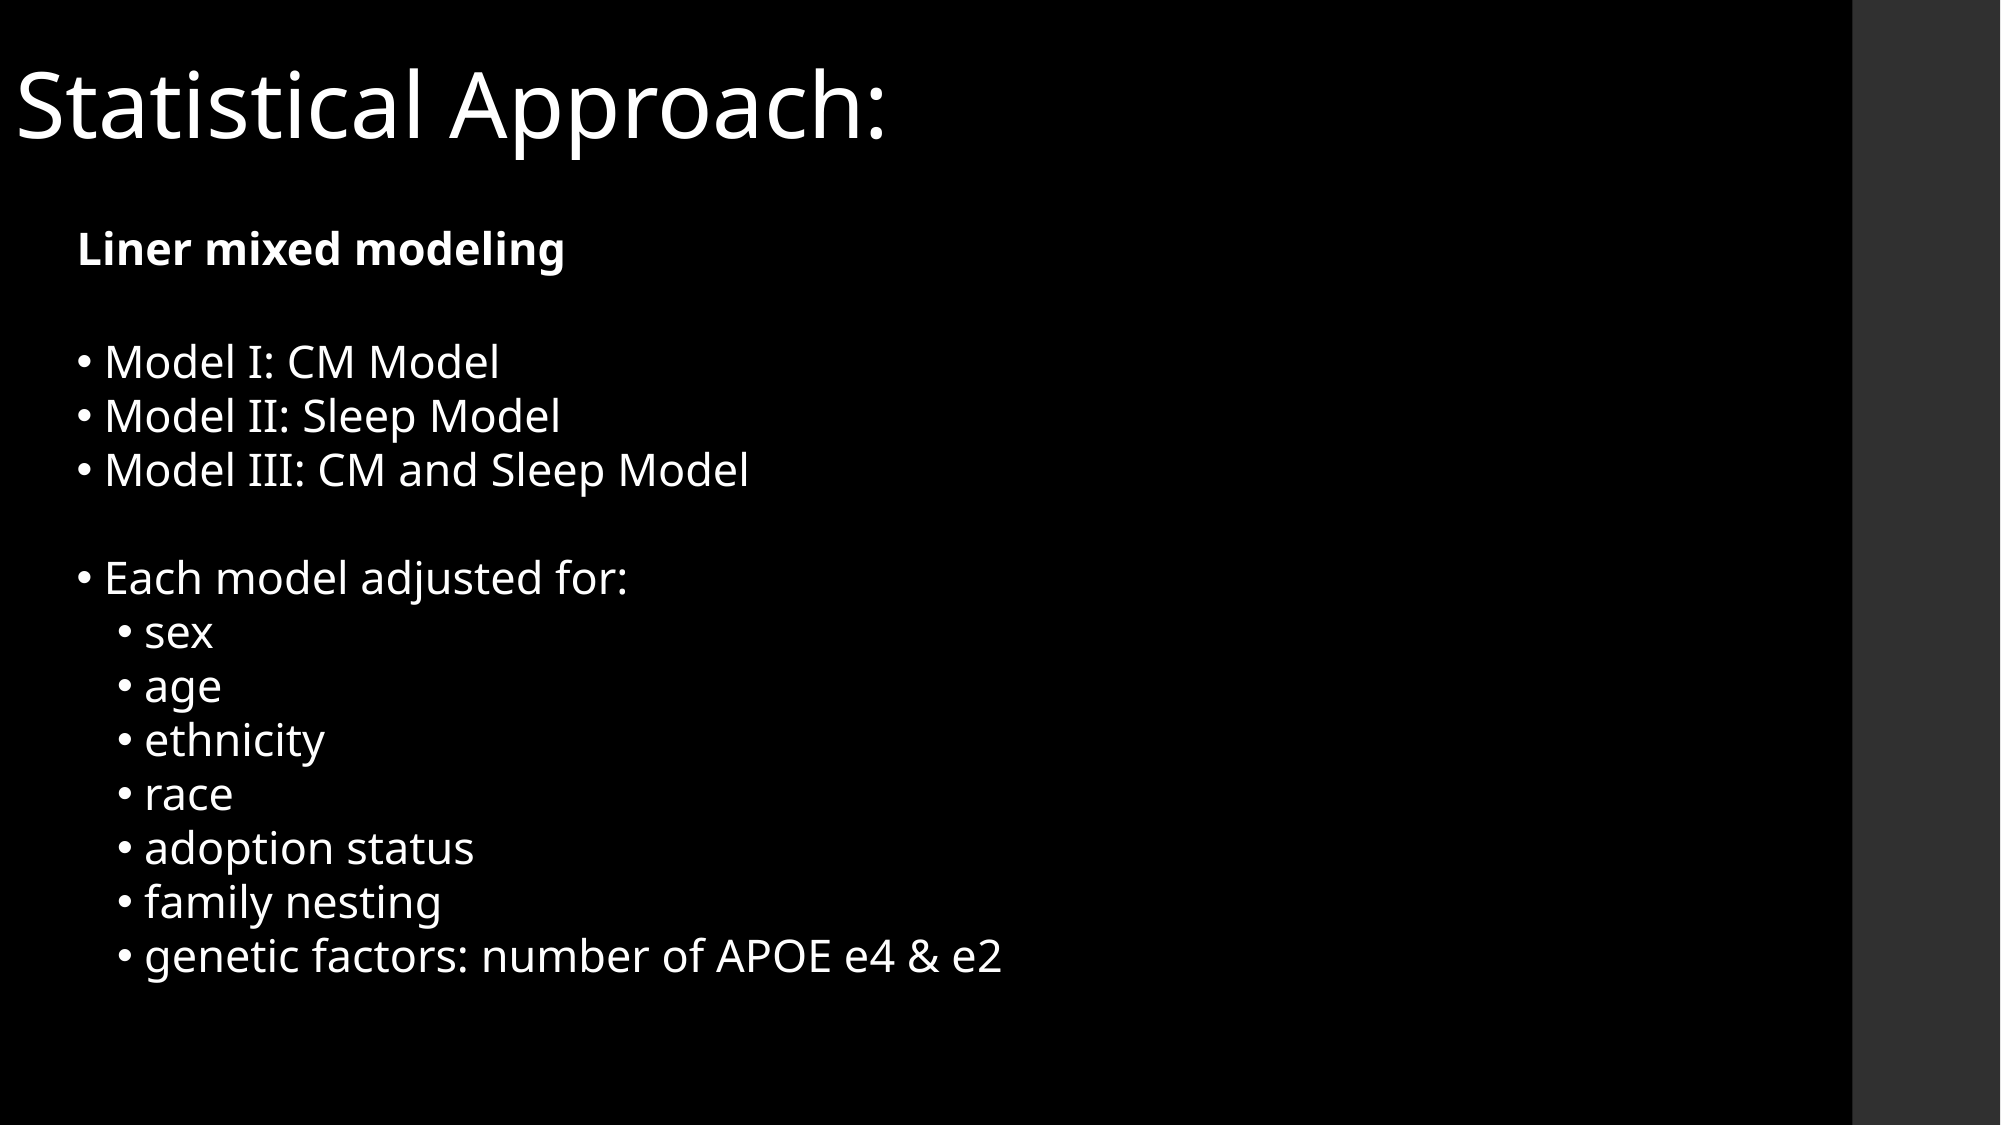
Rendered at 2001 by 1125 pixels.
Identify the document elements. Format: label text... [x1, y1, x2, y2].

list Liner mixed modeling Model I: CM Model Model II: Sleep Model Model III: CM and Sleep Model Each model adjusted for: sex age ethnicity race adoption status family nesting genetic factors: number of APOE e4 & e2 [61, 217, 1519, 1100]
title Statistical Approach: [0, 0, 1590, 218]
